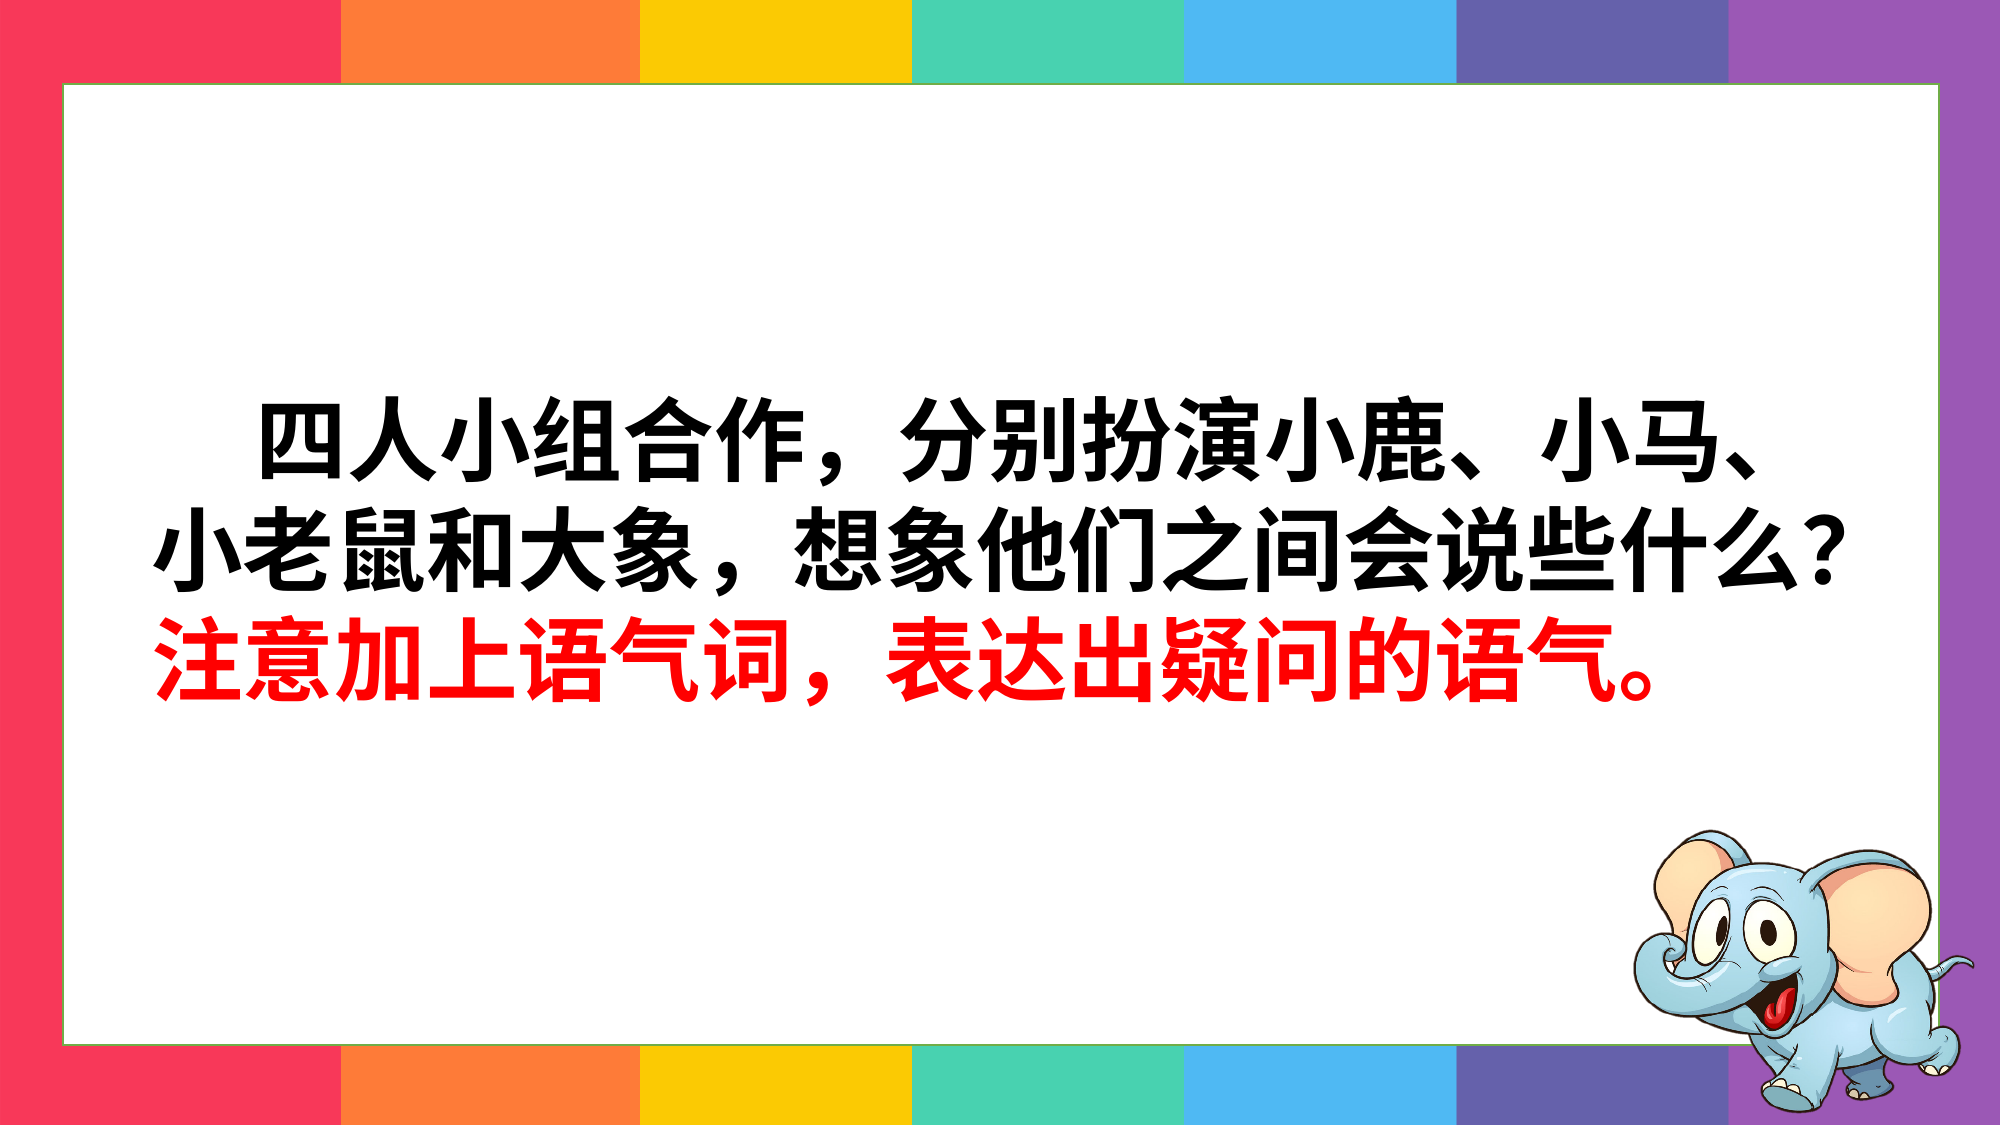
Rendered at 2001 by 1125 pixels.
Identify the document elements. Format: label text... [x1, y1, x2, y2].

text_box 四人小组合作，分别扮演小鹿、小马、小老鼠和大象，想象他们之间会说些什么？ 注意加上语气词，表达出疑问的语气。 [136, 375, 1906, 721]
picture [0, 0, 2001, 1125]
